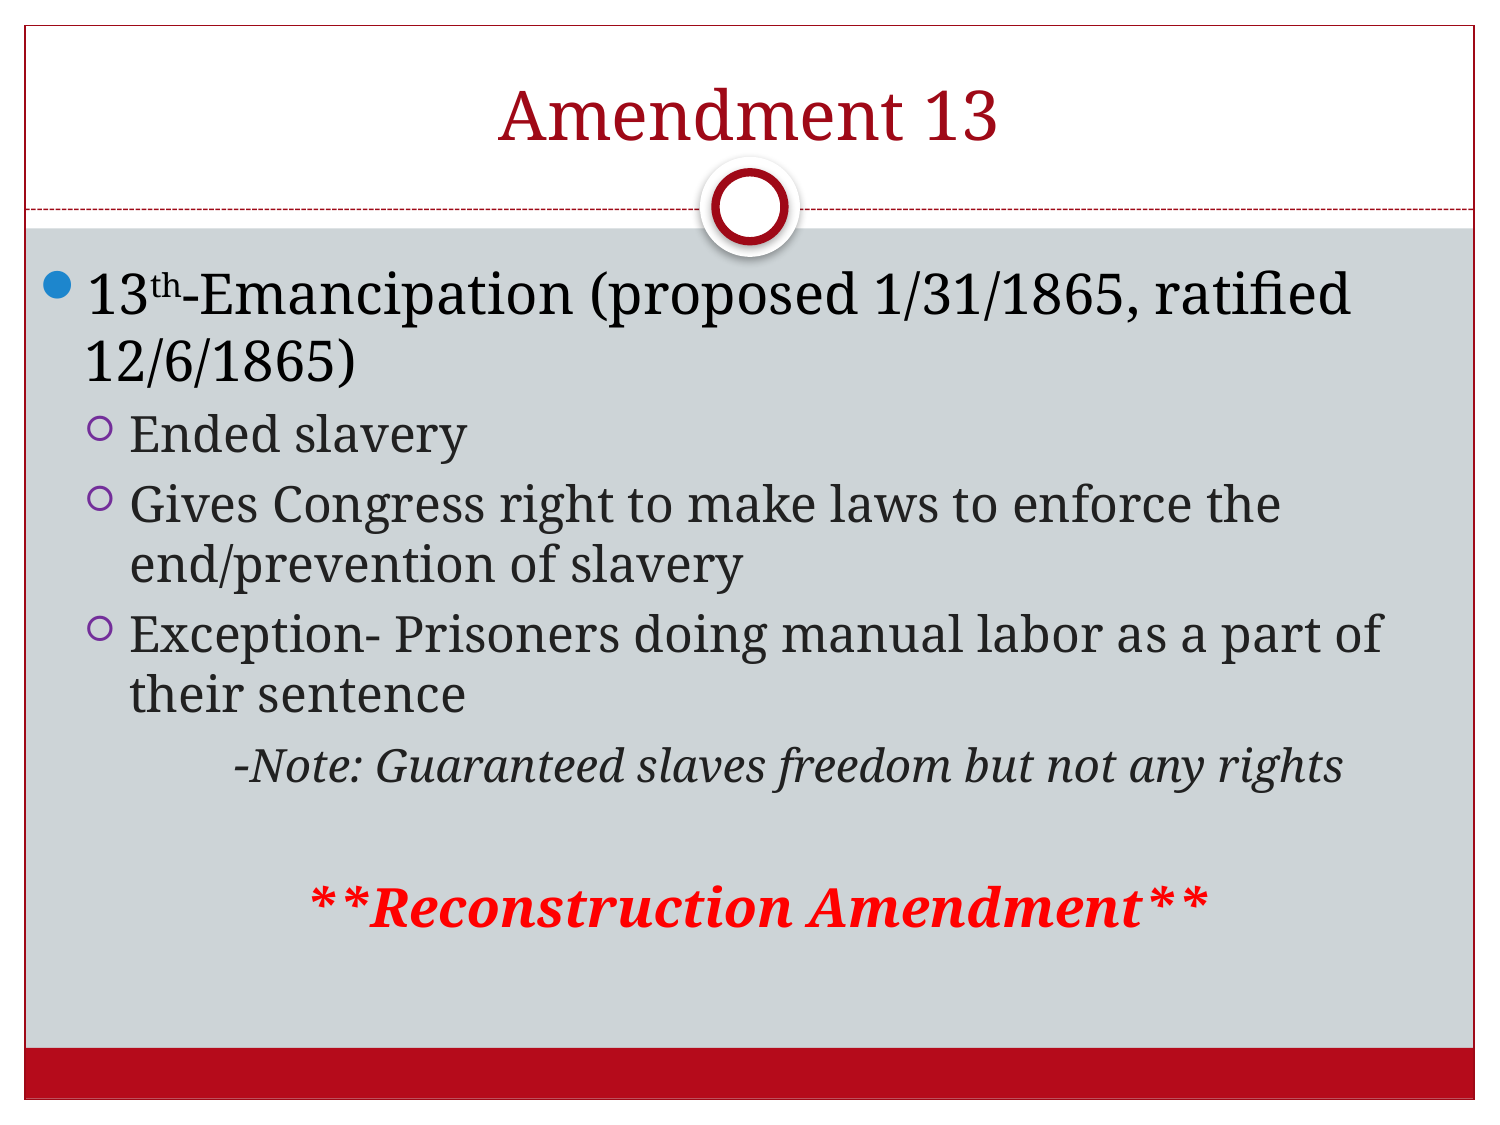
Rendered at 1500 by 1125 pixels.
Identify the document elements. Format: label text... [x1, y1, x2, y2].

list 13th-Emancipation (proposed 1/31/1865, ratified 12/6/1865) Ended slavery Gives Congress right to make laws to enforce the end/prevention of slavery Exception- Prisoners doing manual labor as a part of their sentence -Note: Guaranteed slaves freedom but not any rights **Reconstruction Amendment** [24, 250, 1445, 1001]
title Amendment 13 [49, 37, 1450, 162]
